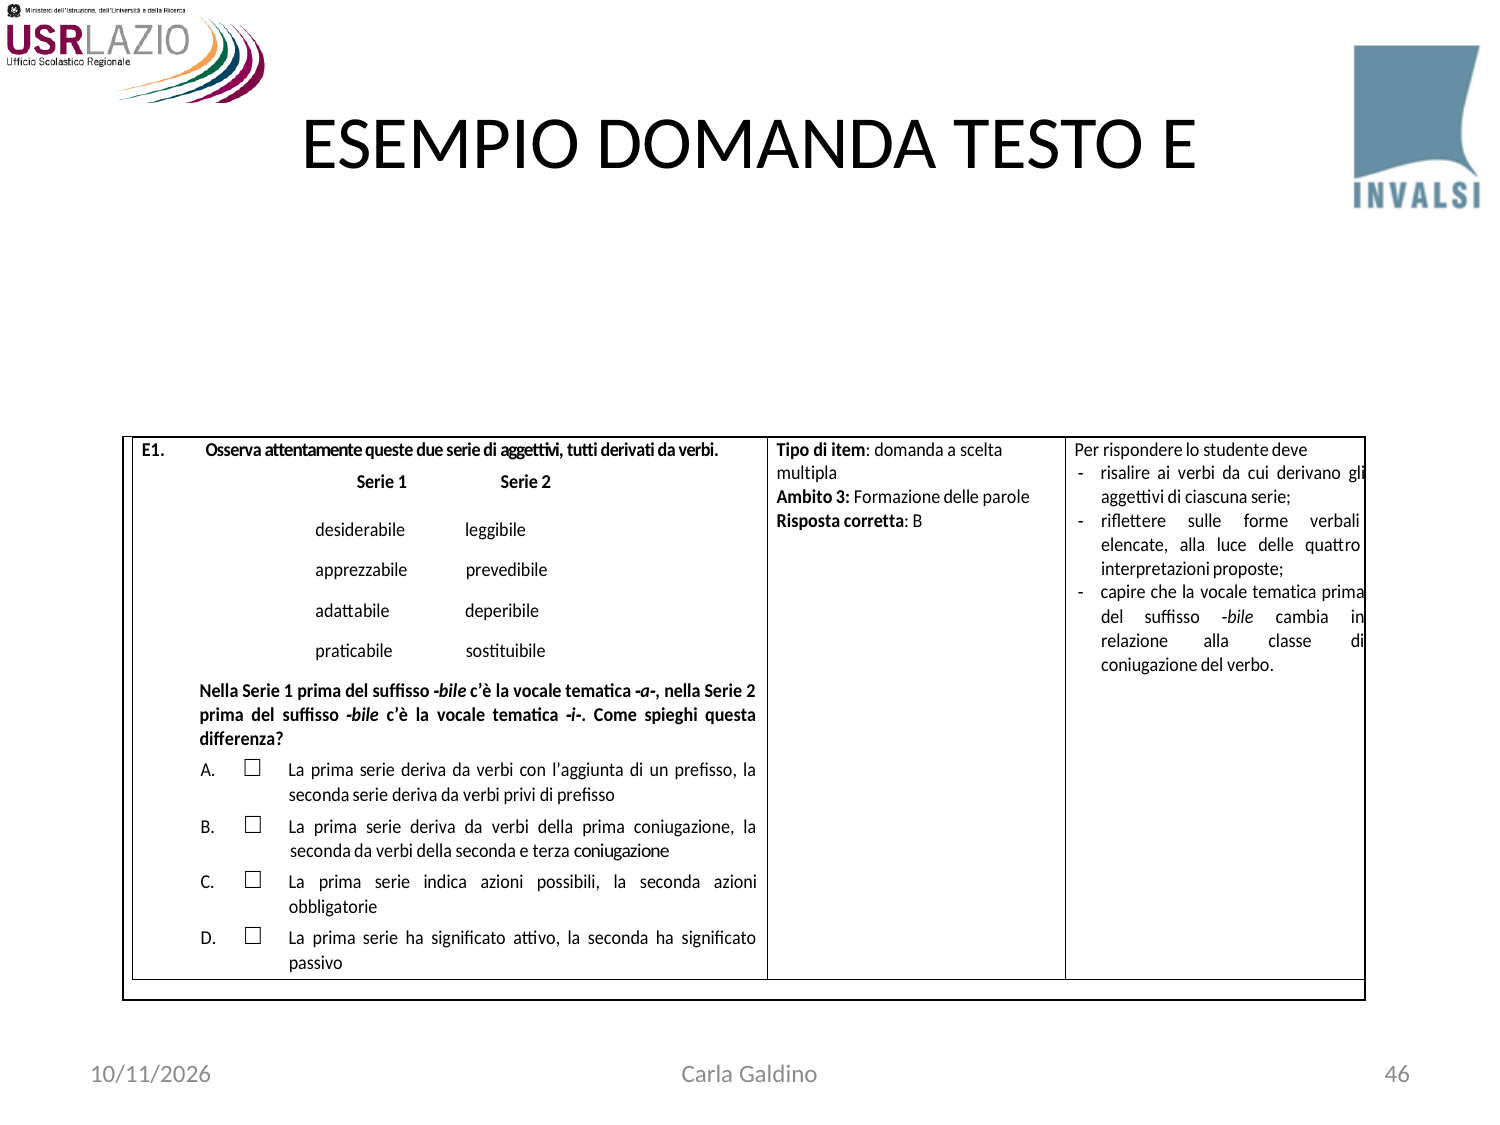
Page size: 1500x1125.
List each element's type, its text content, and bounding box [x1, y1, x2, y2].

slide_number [75, 1042, 425, 1103]
footer Carla Galdino [512, 1042, 988, 1103]
picture [1345, 30, 1500, 224]
picture [0, 0, 267, 104]
slide_number 46 [1074, 1042, 1425, 1103]
title ESEMPIO DOMANDA TESTO E [75, 45, 1425, 233]
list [123, 437, 1365, 1000]
